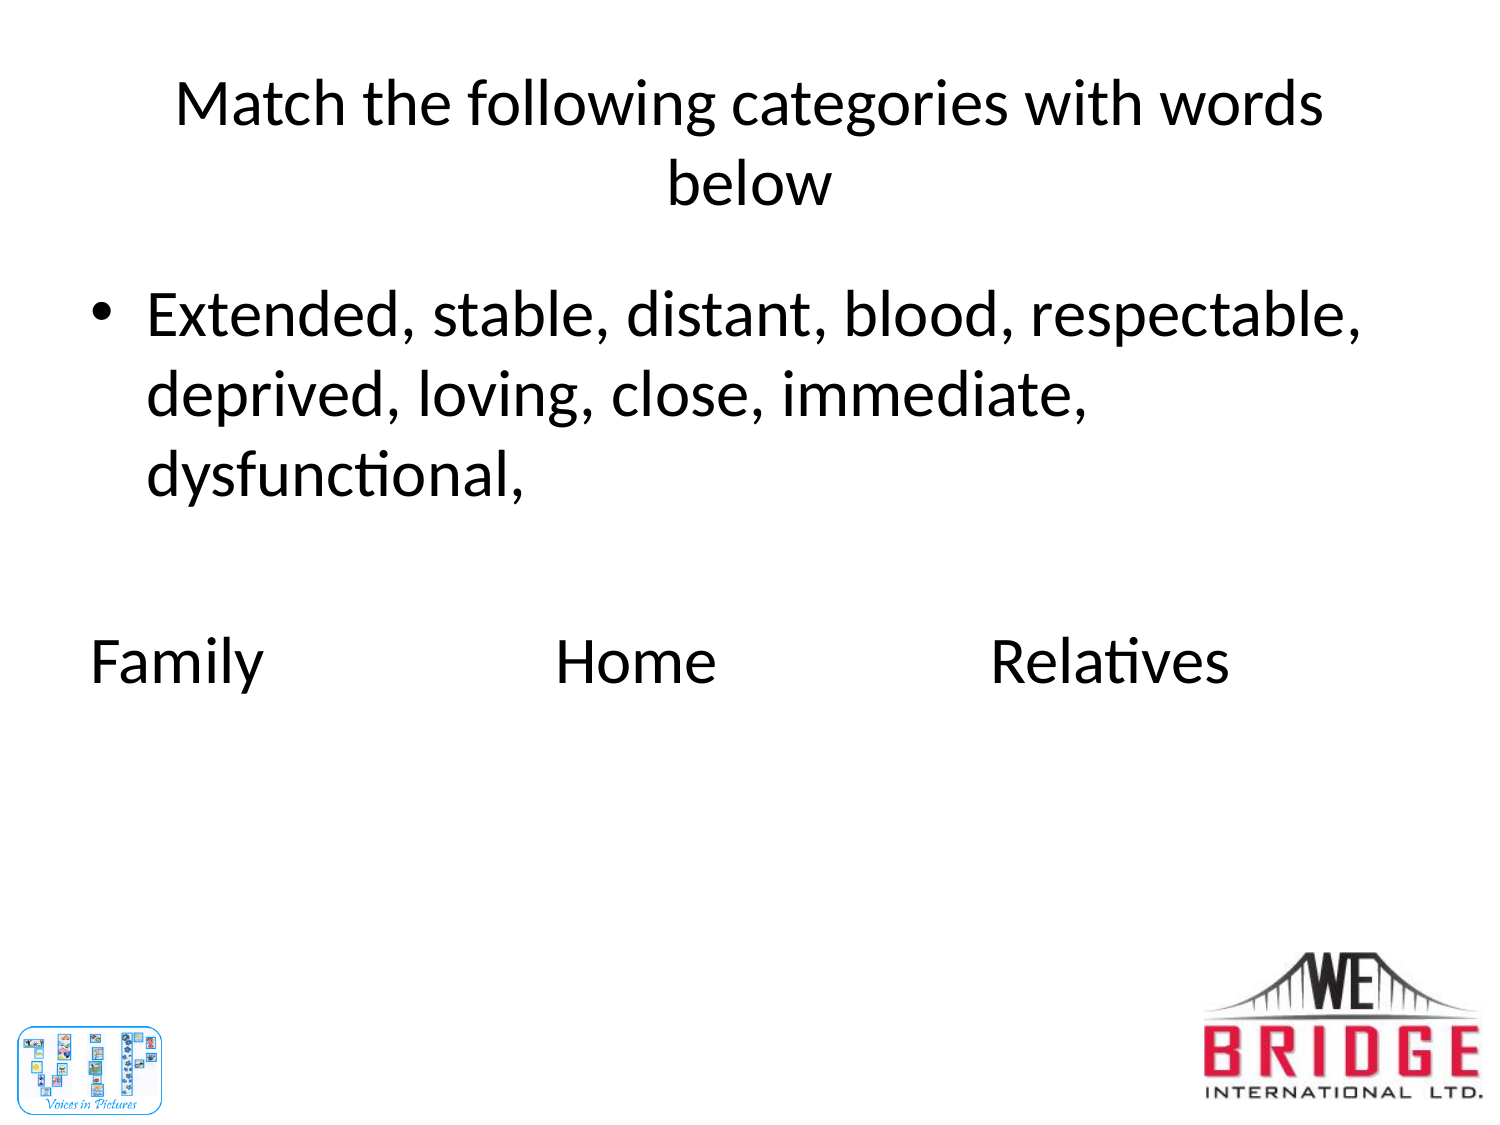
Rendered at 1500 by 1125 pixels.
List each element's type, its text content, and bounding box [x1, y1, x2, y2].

title Match the following categories with words below [75, 45, 1425, 233]
list Extended, stable, distant, blood, respectable, deprived, loving, close, immediate, dysfunctional, Family Home Relatives [75, 262, 1425, 1005]
picture [1204, 951, 1483, 1101]
picture [17, 1025, 163, 1115]
